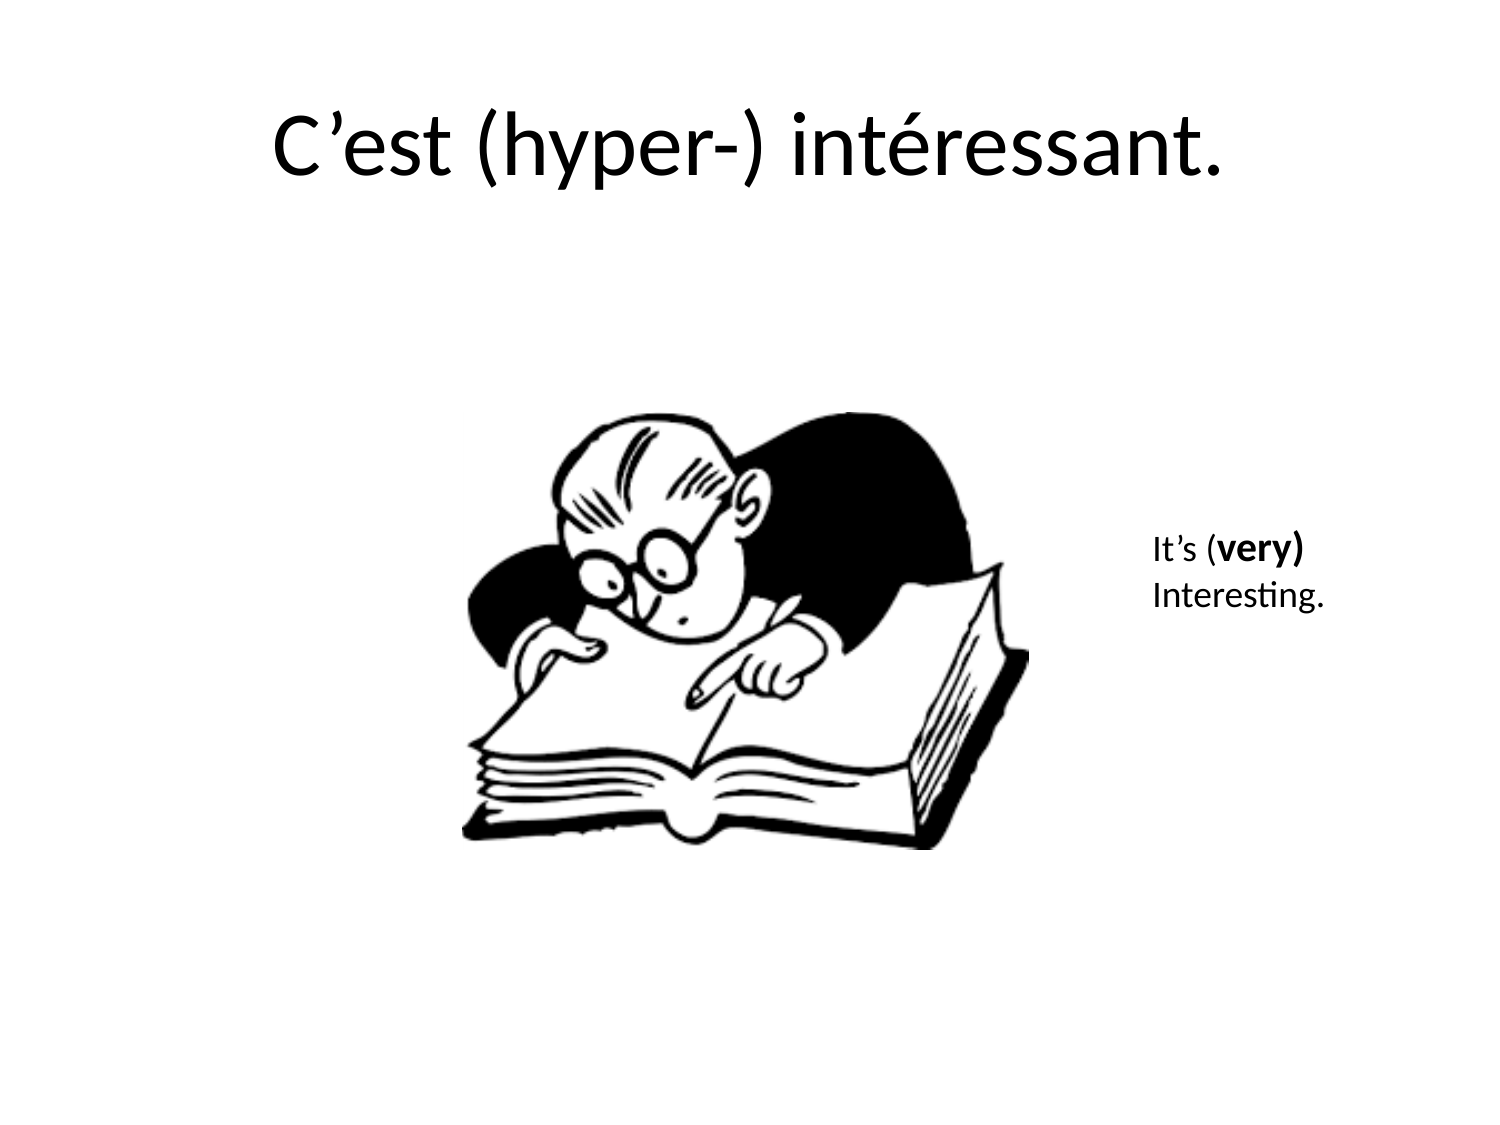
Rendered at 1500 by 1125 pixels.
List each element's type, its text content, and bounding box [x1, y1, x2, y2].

text_box It’s (very) Interesting. [1137, 512, 1363, 623]
title C’est (hyper-) intéressant. [75, 45, 1425, 233]
picture [462, 412, 1029, 851]
